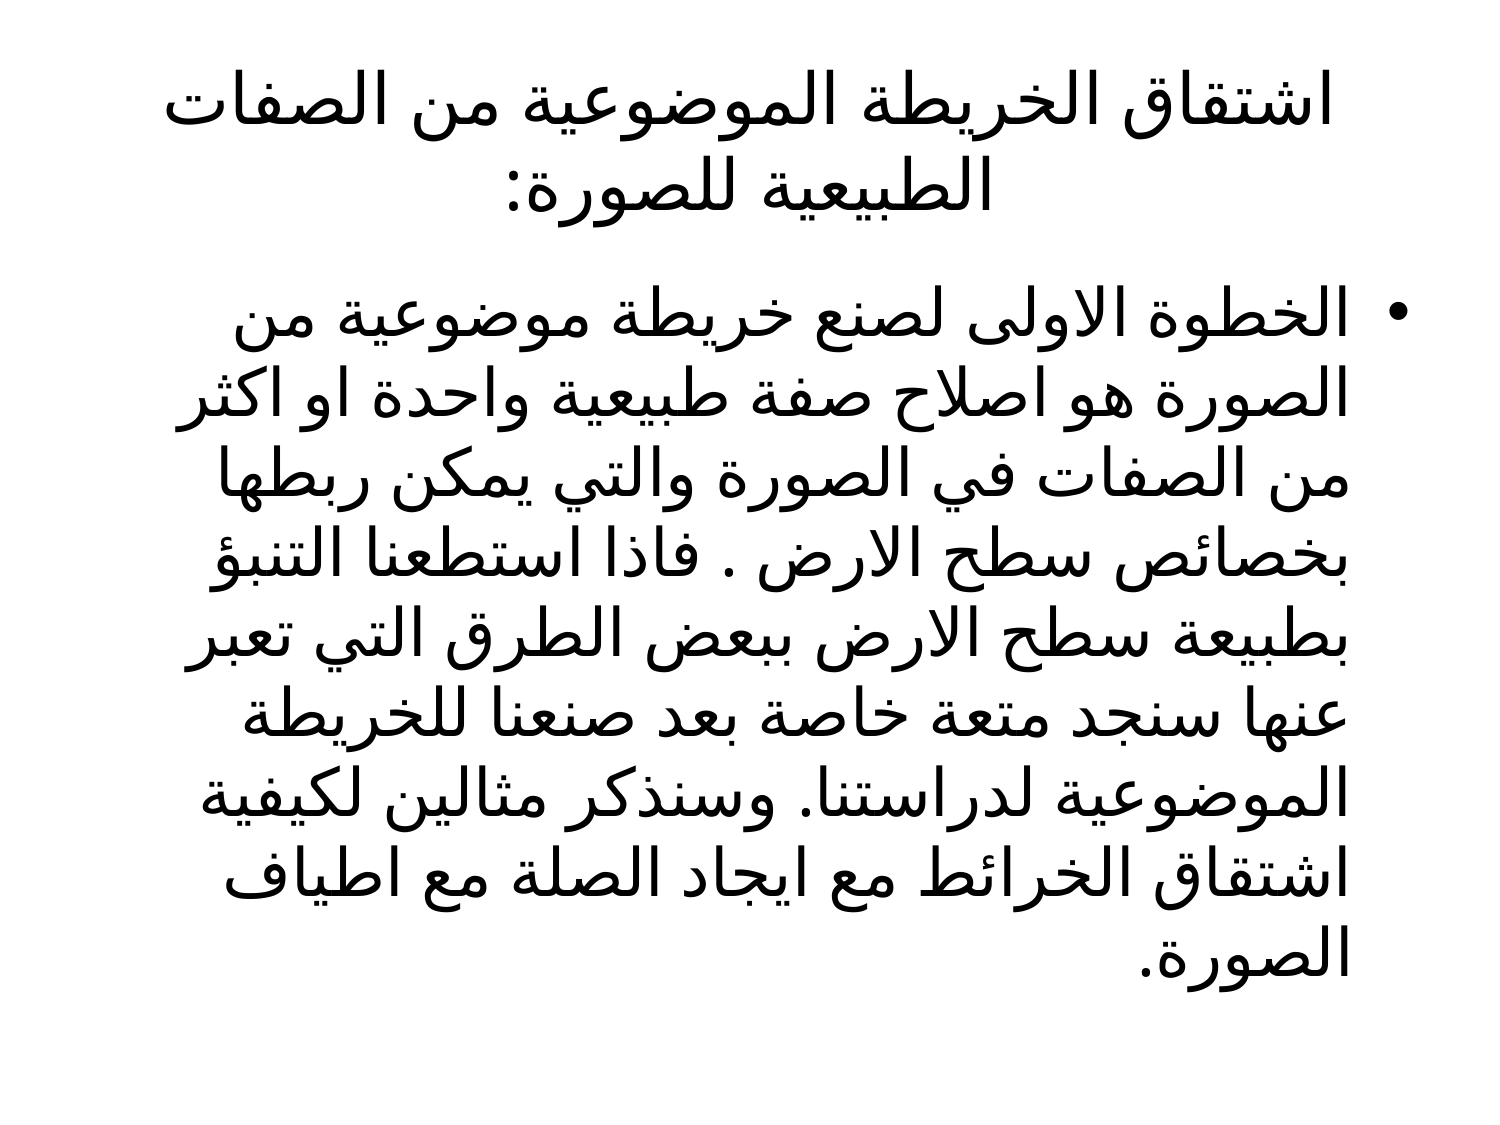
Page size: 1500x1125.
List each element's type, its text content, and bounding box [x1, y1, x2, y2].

list الخطوة الاولى لصنع خريطة موضوعية من الصورة هو اصلاح صفة طبيعية واحدة او اكثر من الصفات في الصورة والتي يمكن ربطها بخصائص سطح الارض . فاذا استطعنا التنبؤ بطبيعة سطح الارض ببعض الطرق التي تعبر عنها سنجد متعة خاصة بعد صنعنا للخريطة الموضوعية لدراستنا. وسنذكر مثالين لكيفية اشتقاق الخرائط مع ايجاد الصلة مع اطياف الصورة. [75, 262, 1425, 1005]
title اشتقاق الخريطة الموضوعية من الصفات الطبيعية للصورة: [75, 45, 1425, 233]
